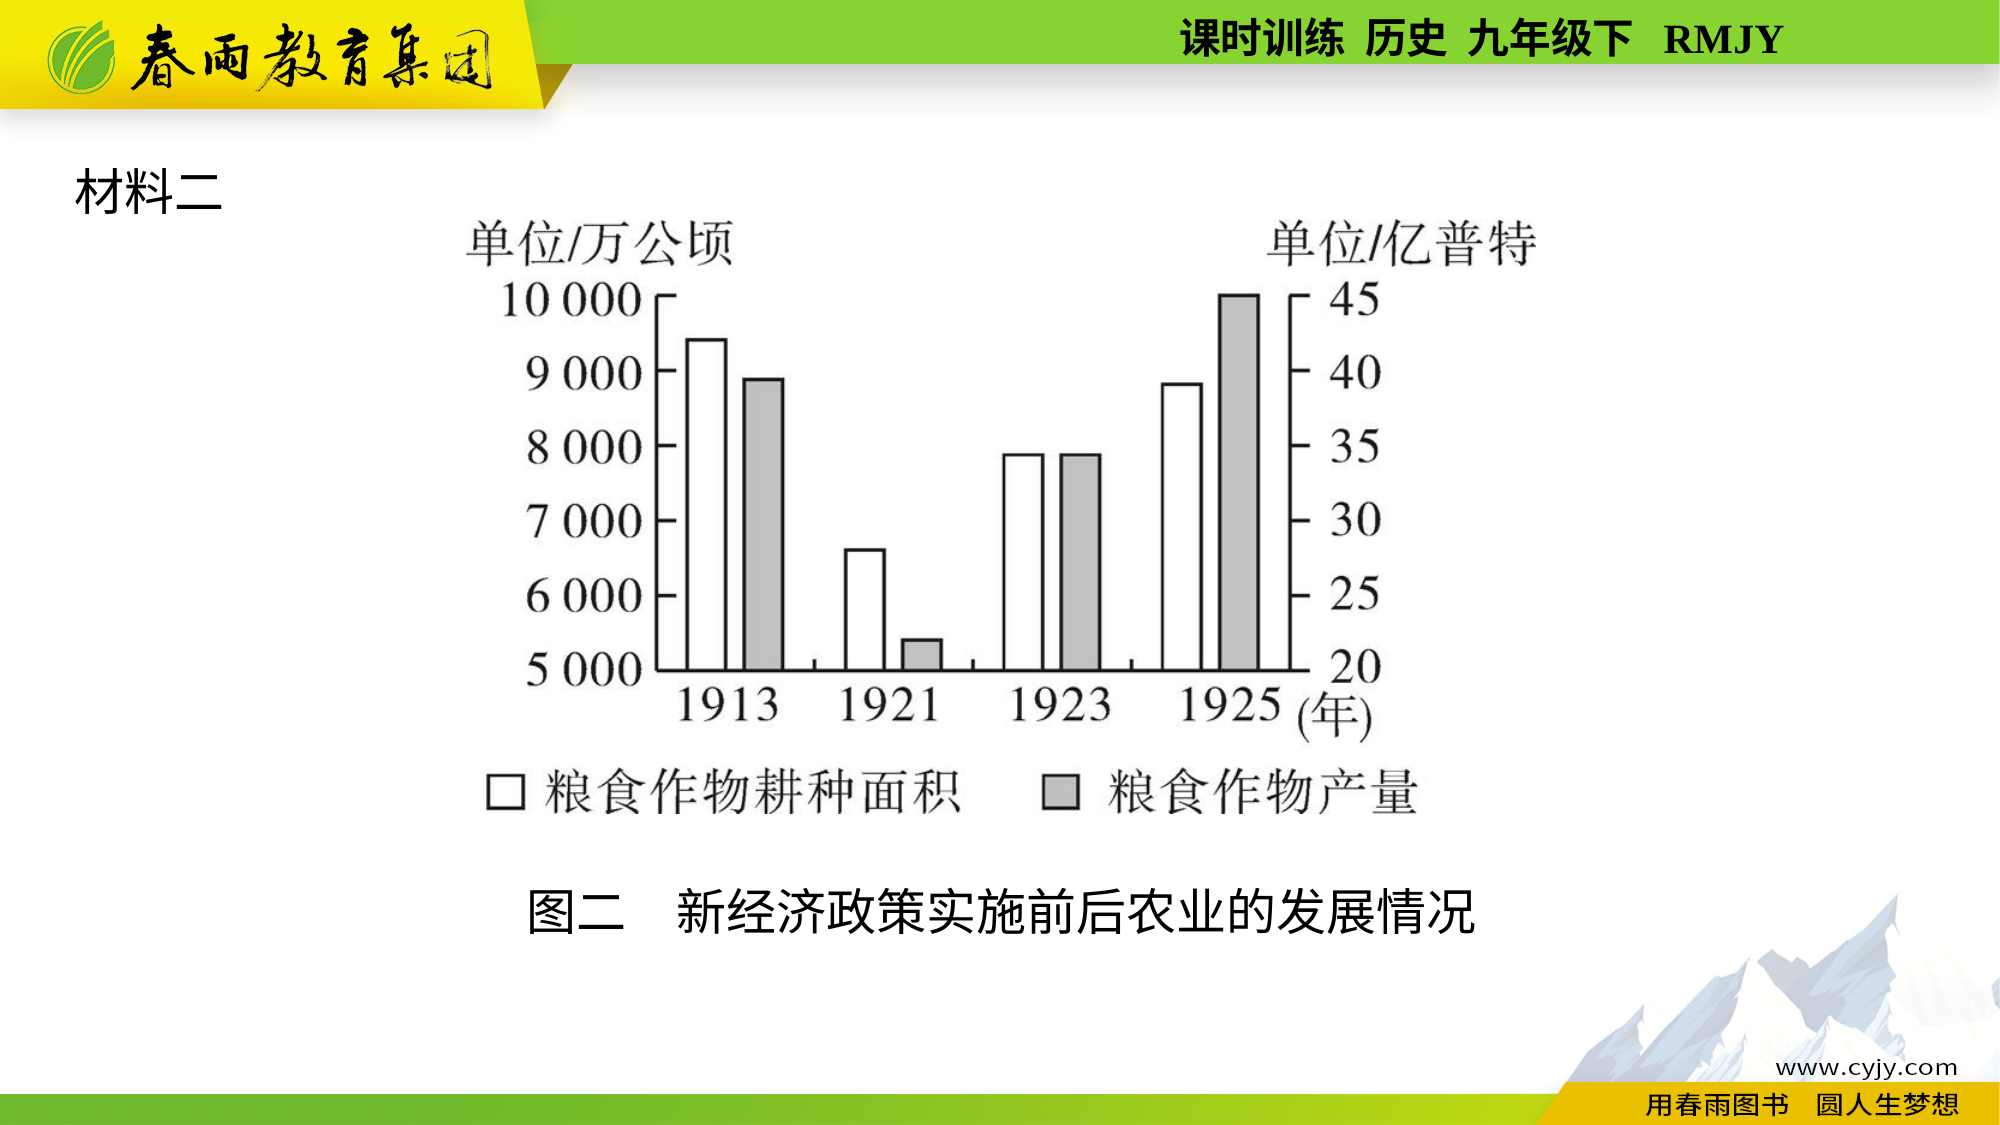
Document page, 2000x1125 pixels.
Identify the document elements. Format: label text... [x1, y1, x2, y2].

picture [0, 0, 2000, 1125]
list 材料二 图二 新经济政策实施前后农业的发展情况 [59, 122, 1944, 956]
